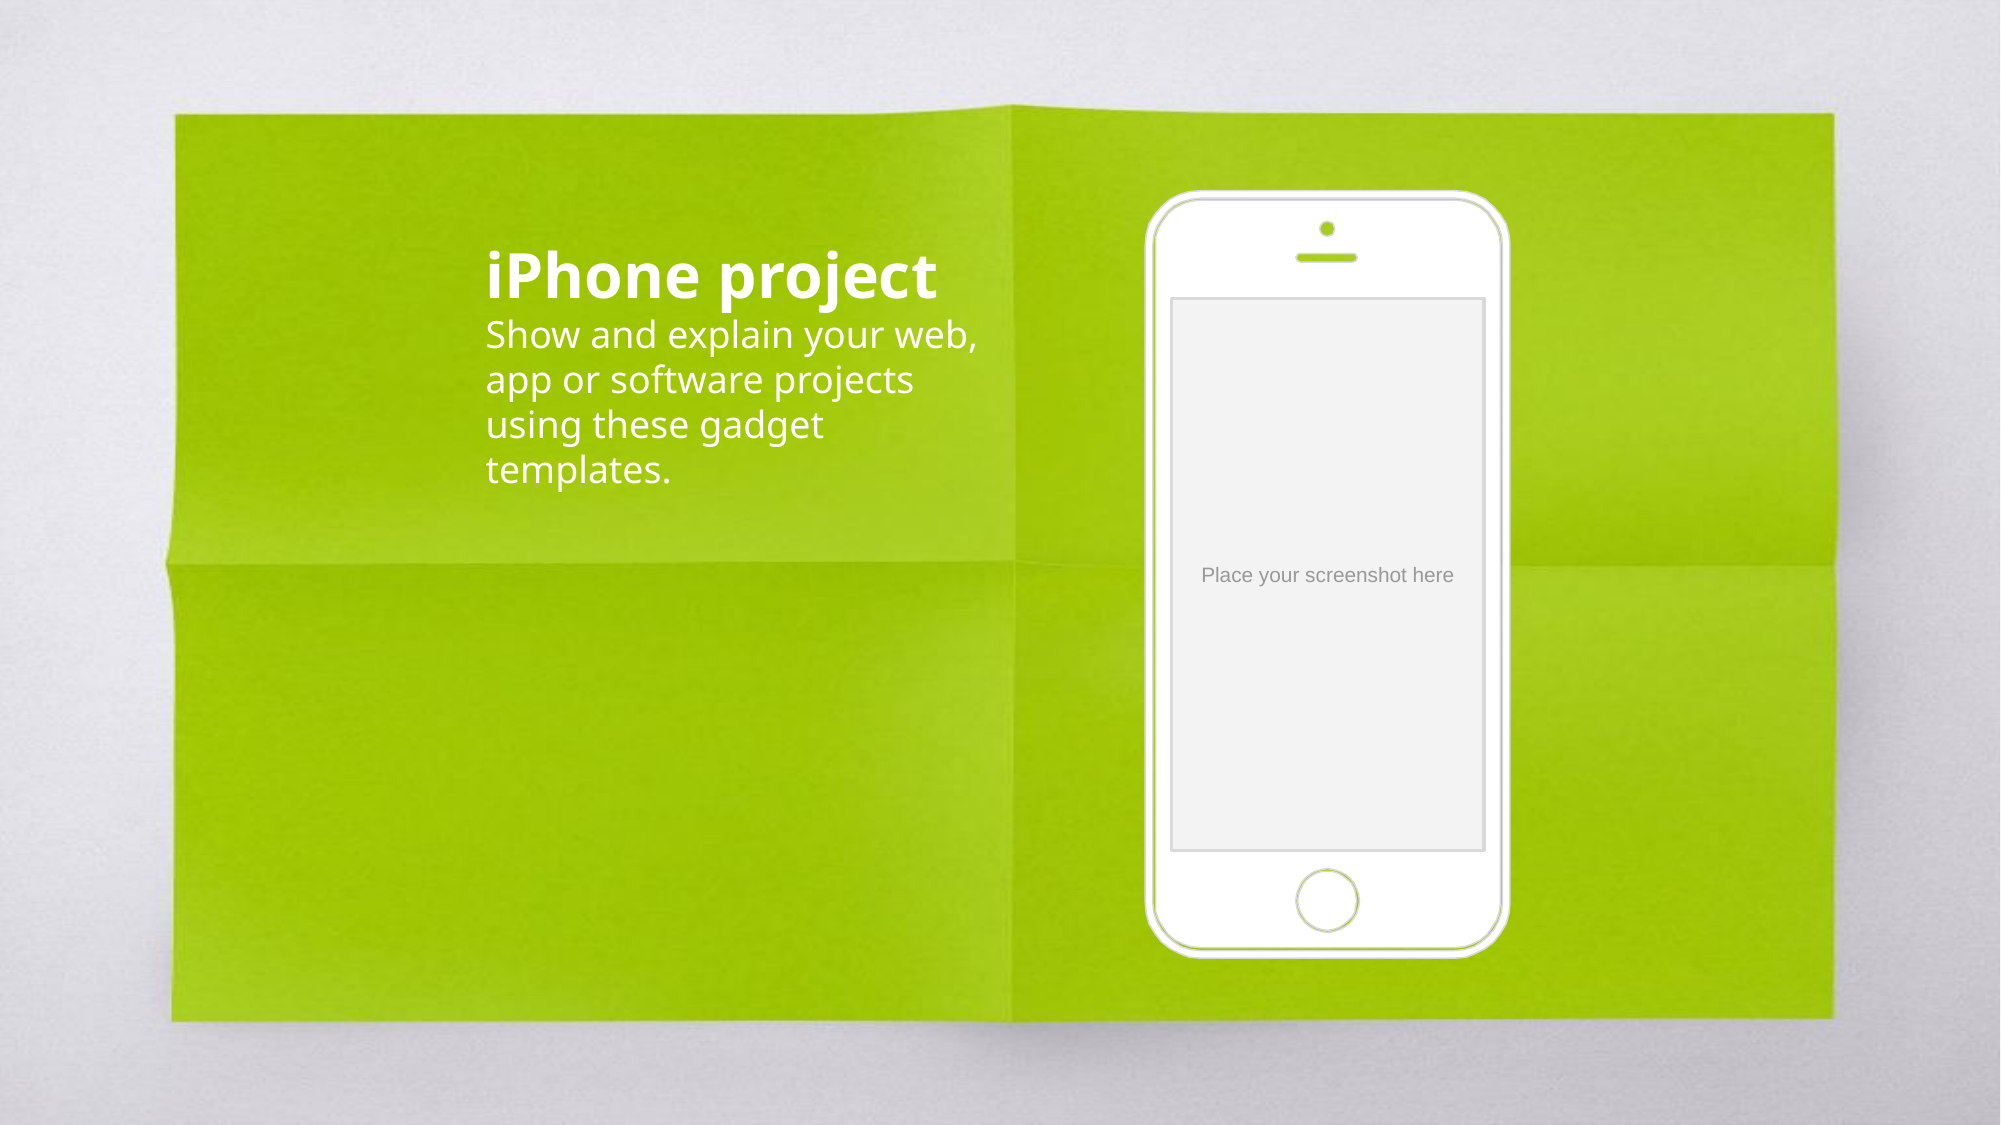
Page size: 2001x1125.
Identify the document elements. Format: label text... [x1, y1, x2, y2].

text_box Place your screenshot here [1171, 298, 1485, 851]
list iPhone project Show and explain your web, app or software projects using these gadget templates. [470, 220, 998, 954]
picture [0, 0, 2001, 1125]
text_box [1145, 190, 1510, 959]
